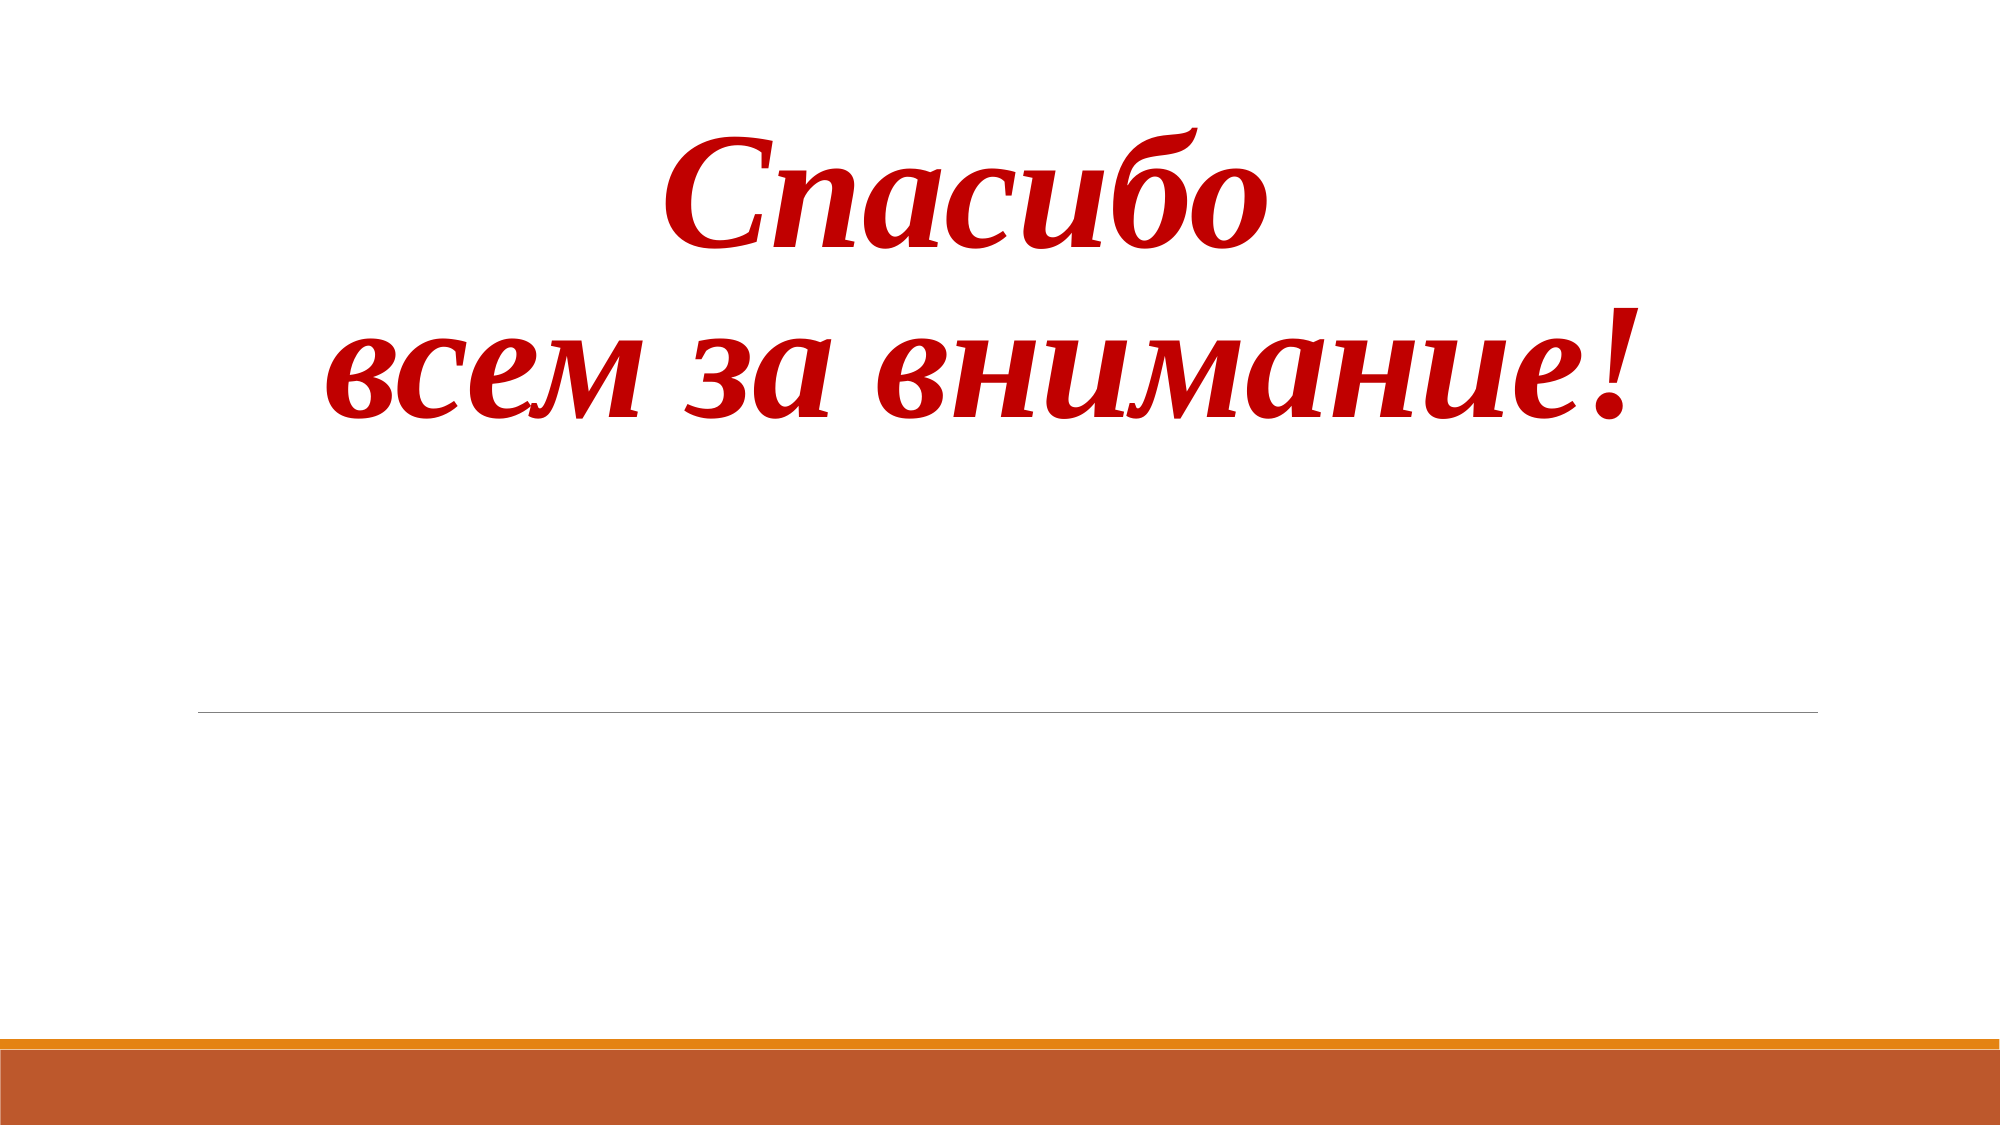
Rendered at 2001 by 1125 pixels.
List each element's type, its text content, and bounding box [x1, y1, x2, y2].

title Спасибо всем за внимание! [143, 38, 1830, 459]
